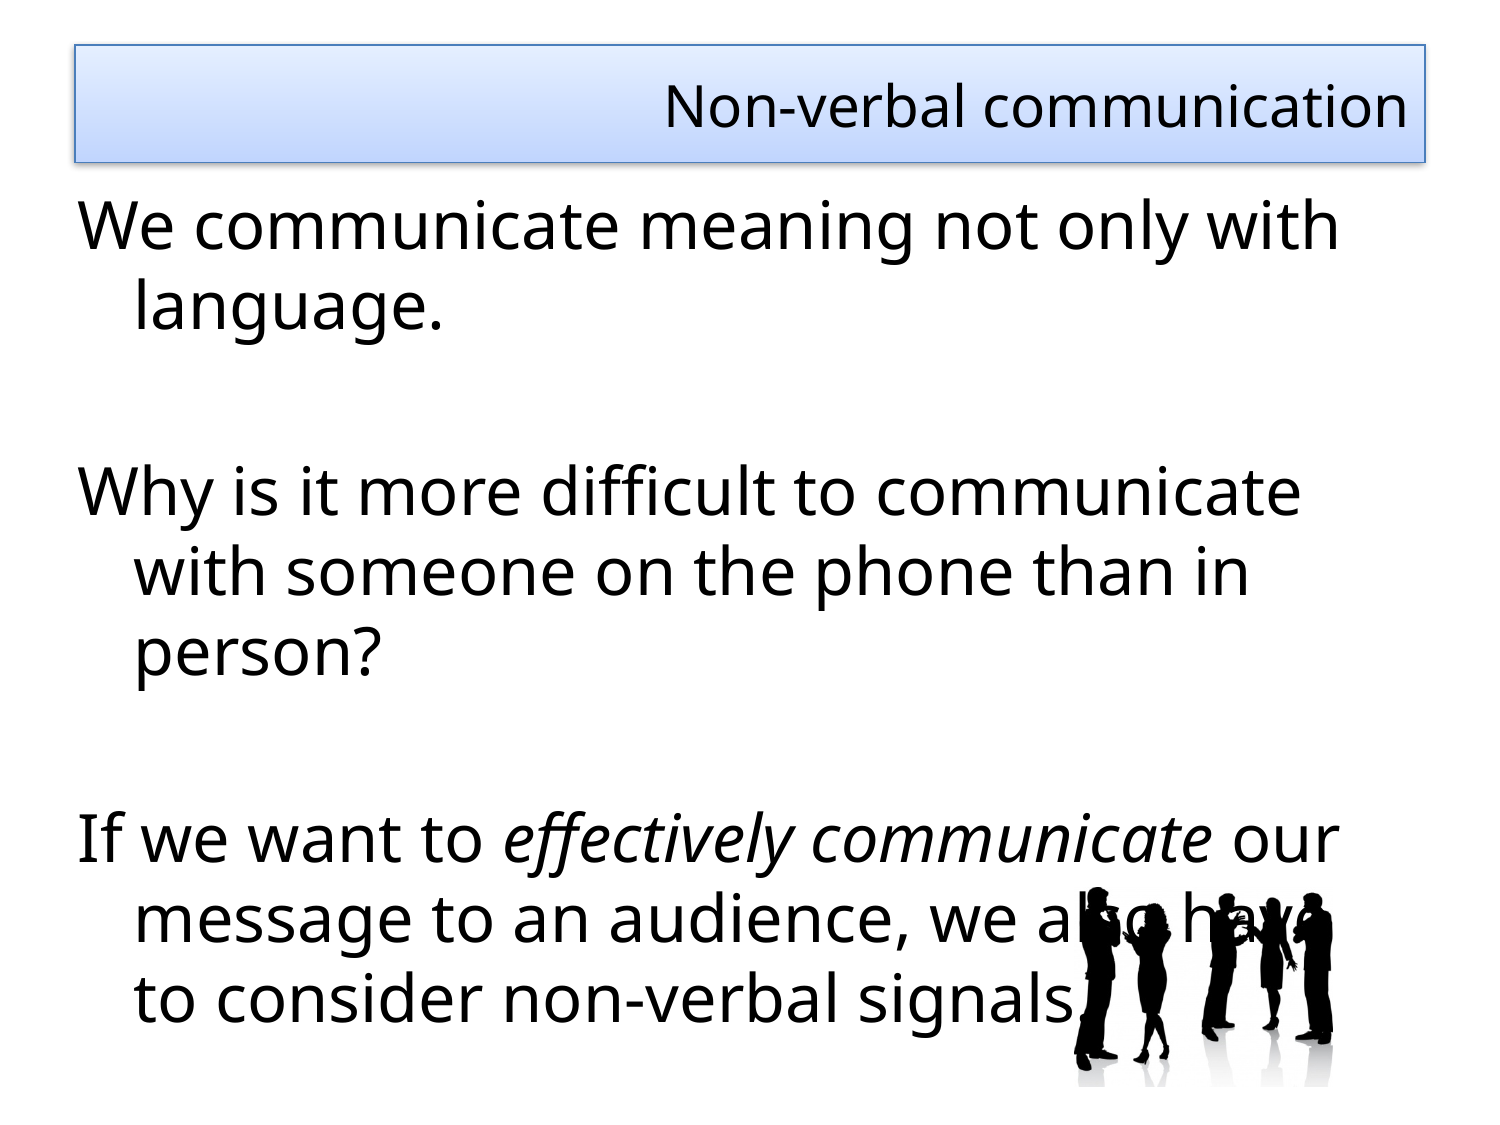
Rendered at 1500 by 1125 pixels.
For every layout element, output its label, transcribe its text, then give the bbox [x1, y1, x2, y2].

picture [1074, 887, 1333, 1087]
title Non-verbal communication [74, 44, 1426, 163]
list We communicate meaning not only with language. Why is it more difficult to communicate with someone on the phone than in person? If we want to effectively communicate our message to an audience, we also have to consider non-verbal signals. [62, 174, 1413, 1038]
